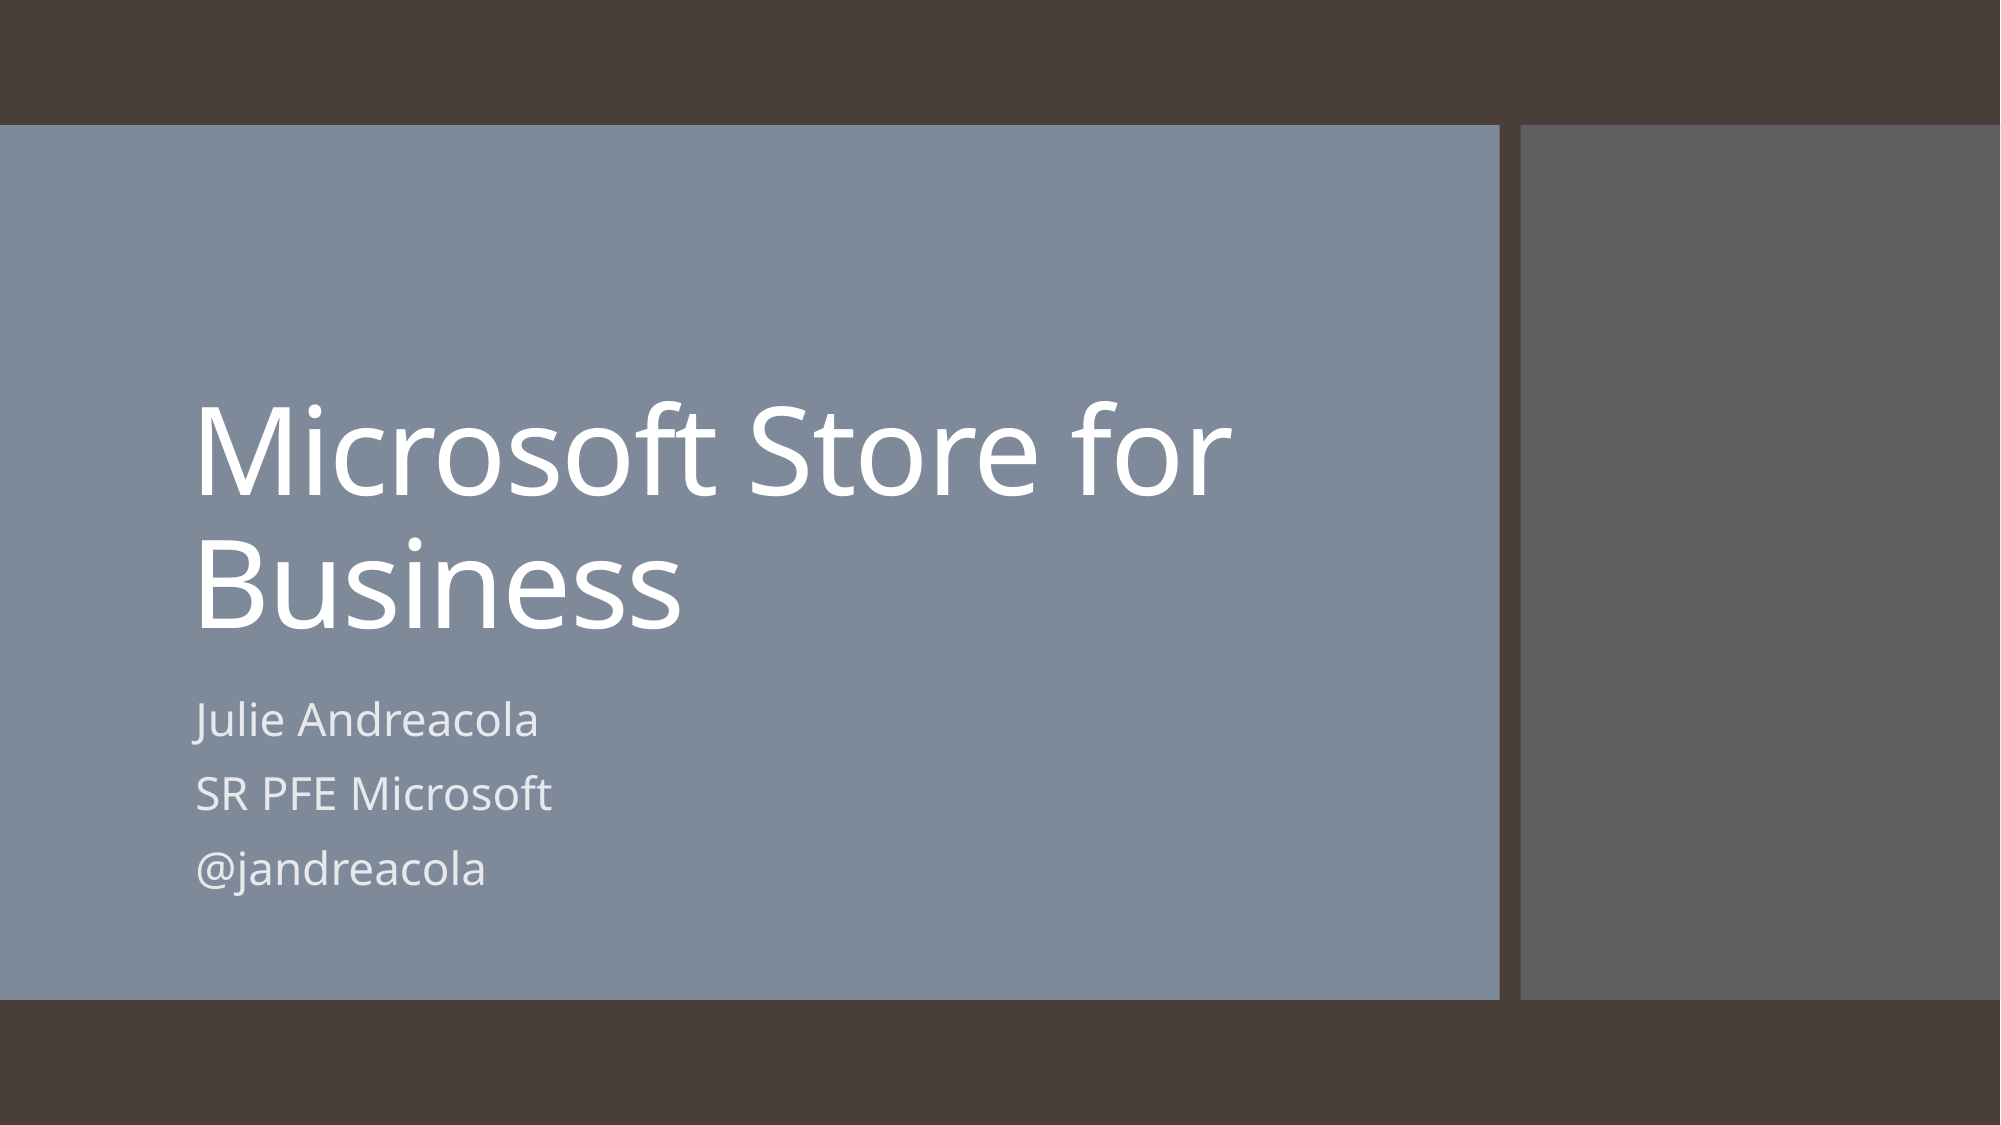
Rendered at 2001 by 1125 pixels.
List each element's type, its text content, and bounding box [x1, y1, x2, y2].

title Microsoft Store for Business [175, 213, 1376, 663]
subtitle Julie Andreacola SR PFE Microsoft @jandreacola [180, 689, 1381, 917]
